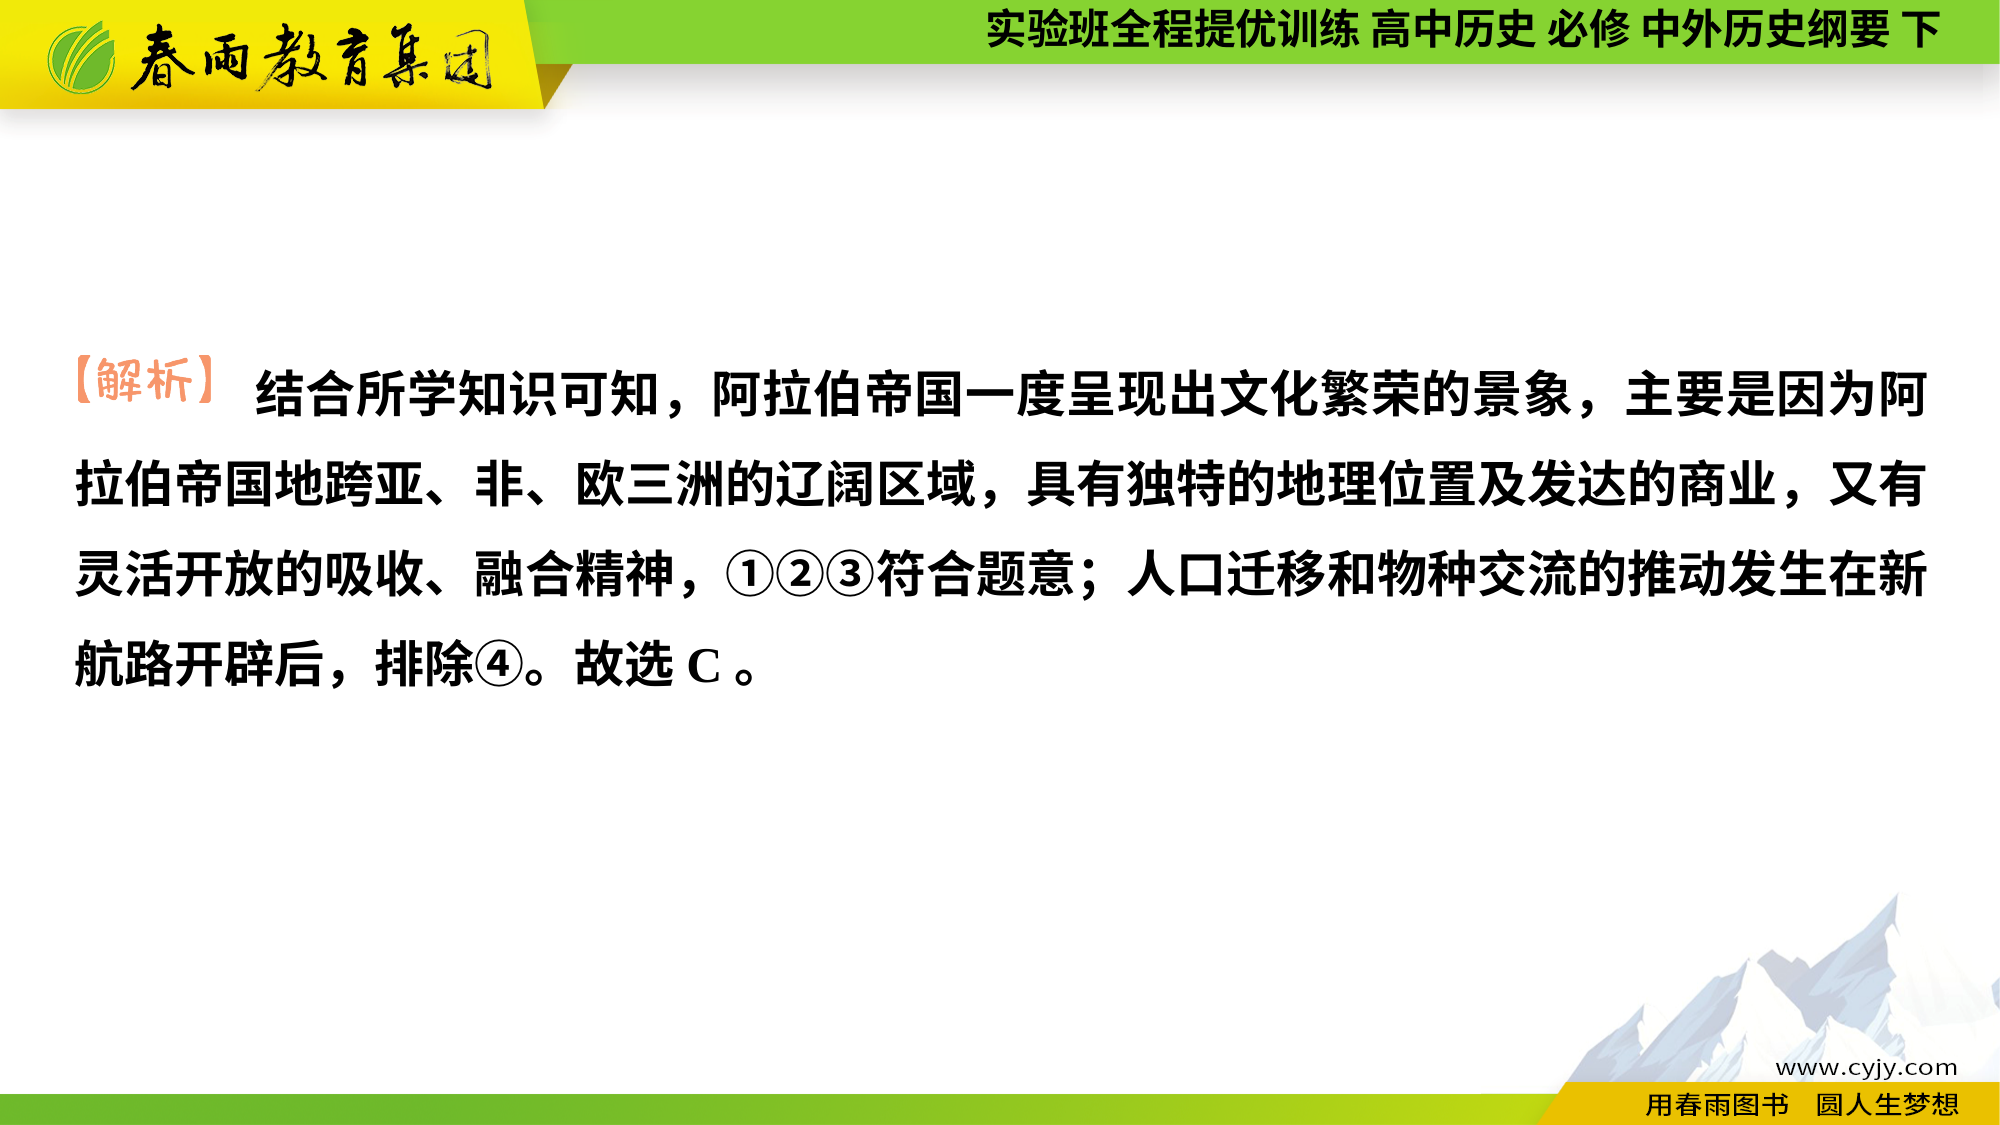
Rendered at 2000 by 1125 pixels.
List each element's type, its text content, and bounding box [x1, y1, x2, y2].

list 结合所学知识可知，阿拉伯帝国一度呈现出文化繁荣的景象，主要是因为阿拉伯帝国地跨亚、非、欧三洲的辽阔区域，具有独特的地理位置及发达的商业，又有灵活开放的吸收、融合精神，①②③符合题意；人口迁移和物种交流的推动发生在新航路开辟后，排除④。故选C。 [59, 325, 1944, 693]
picture [0, 0, 2000, 1125]
